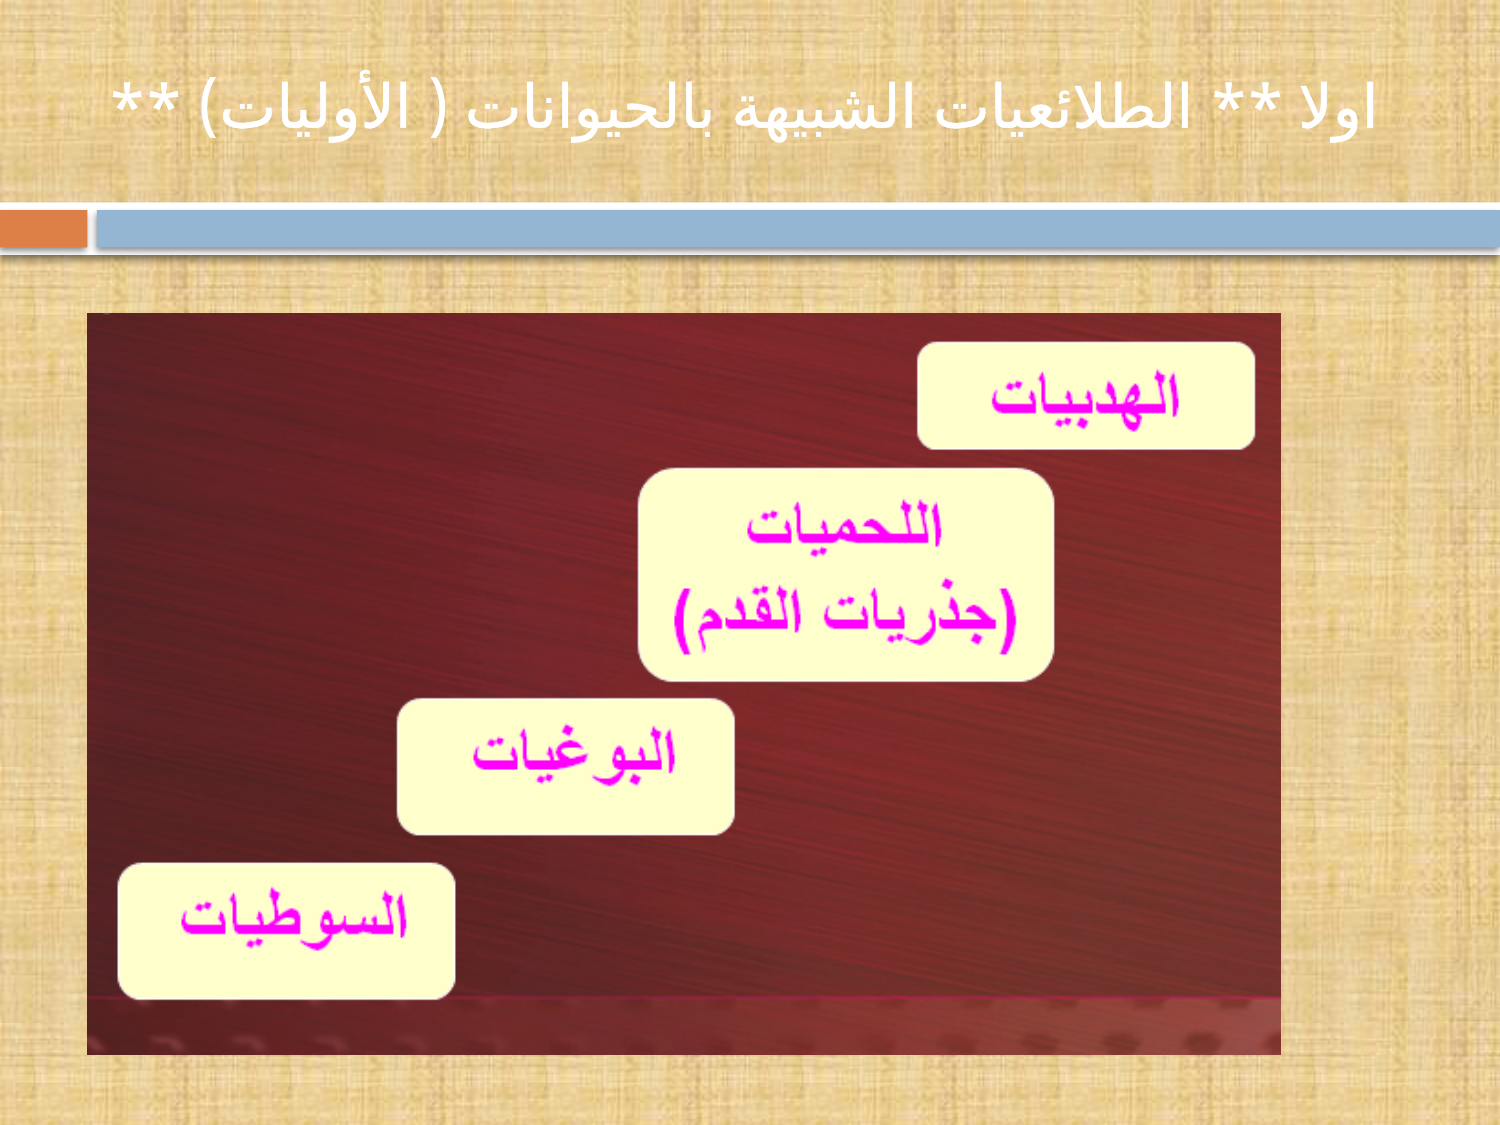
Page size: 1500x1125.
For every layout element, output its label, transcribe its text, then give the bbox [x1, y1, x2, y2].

title اولا ** الطلائعيات الشبيهة بالحيوانات ( الأوليات) ** [93, 58, 1432, 222]
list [86, 313, 1281, 1055]
picture [0, 0, 1500, 202]
picture [0, 255, 1500, 1125]
